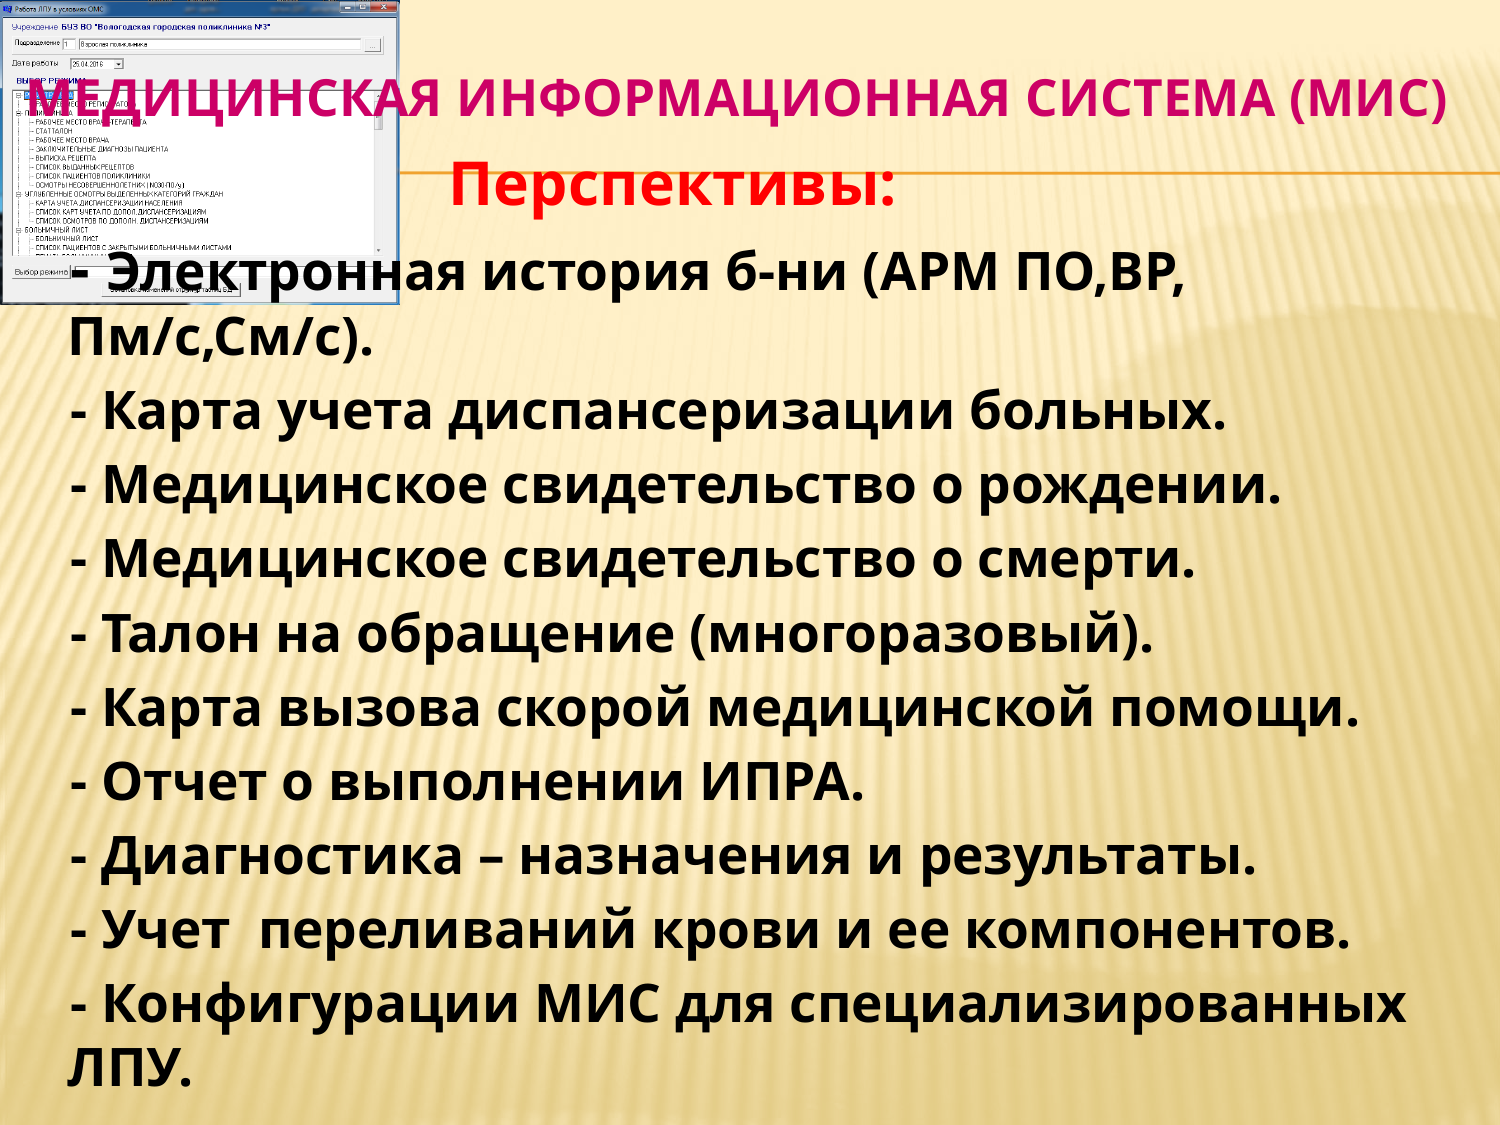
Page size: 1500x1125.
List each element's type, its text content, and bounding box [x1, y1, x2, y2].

list Перспективы: - Электронная история б-ни (АРМ ПО,ВР, Пм/с,См/с). - Карта учета диспансеризации больных. - Медицинское свидетельство о рождении. - Медицинское свидетельство о смерти. - Талон на обращение (многоразовый). - Карта вызова скорой медицинской помощи. - Отчет о выполнении ИПРА. - Диагностика – назначения и результаты. - Учет переливаний крови и ее компонентов. - Конфигурации МИС для специализированных ЛПУ. [53, 137, 1447, 1125]
title медицинская информационная система (мис) [410, 30, 1475, 161]
picture [0, 0, 401, 305]
